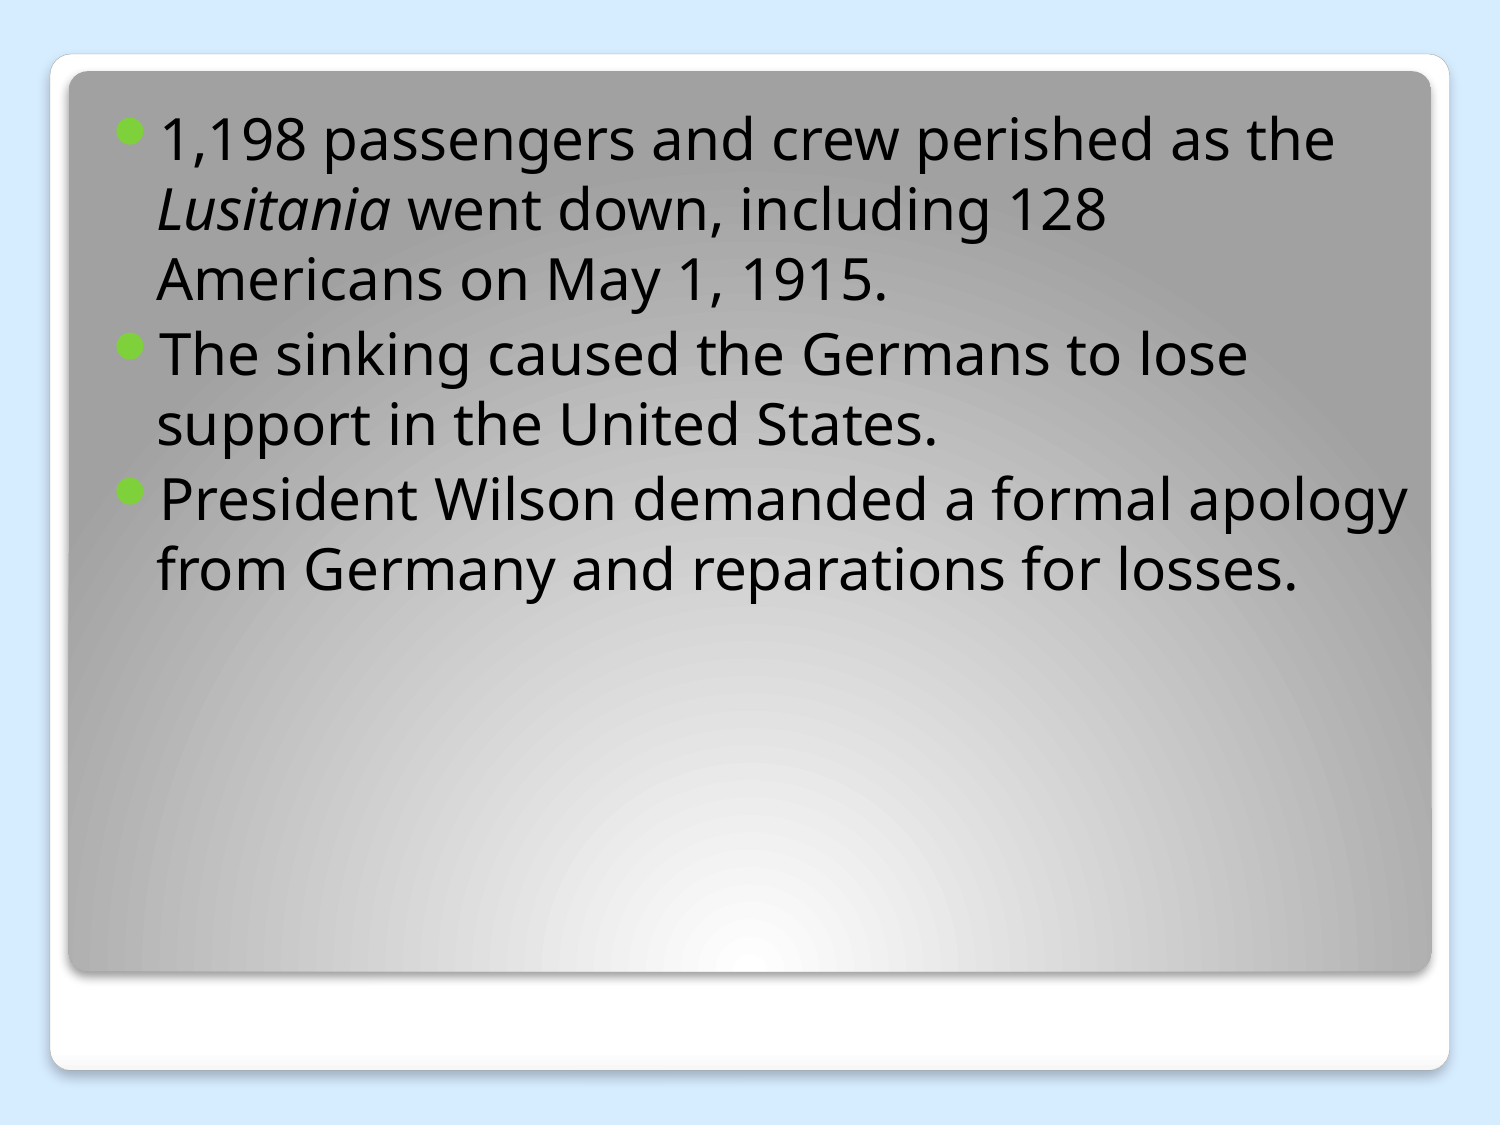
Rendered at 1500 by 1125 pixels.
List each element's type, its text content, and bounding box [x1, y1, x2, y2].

list 1,198 passengers and crew perished as the Lusitania went down, including 128 Americans on May 1, 1915. The sinking caused the Germans to lose support in the United States. President Wilson demanded a formal apology from Germany and reparations for losses. [82, 86, 1425, 774]
